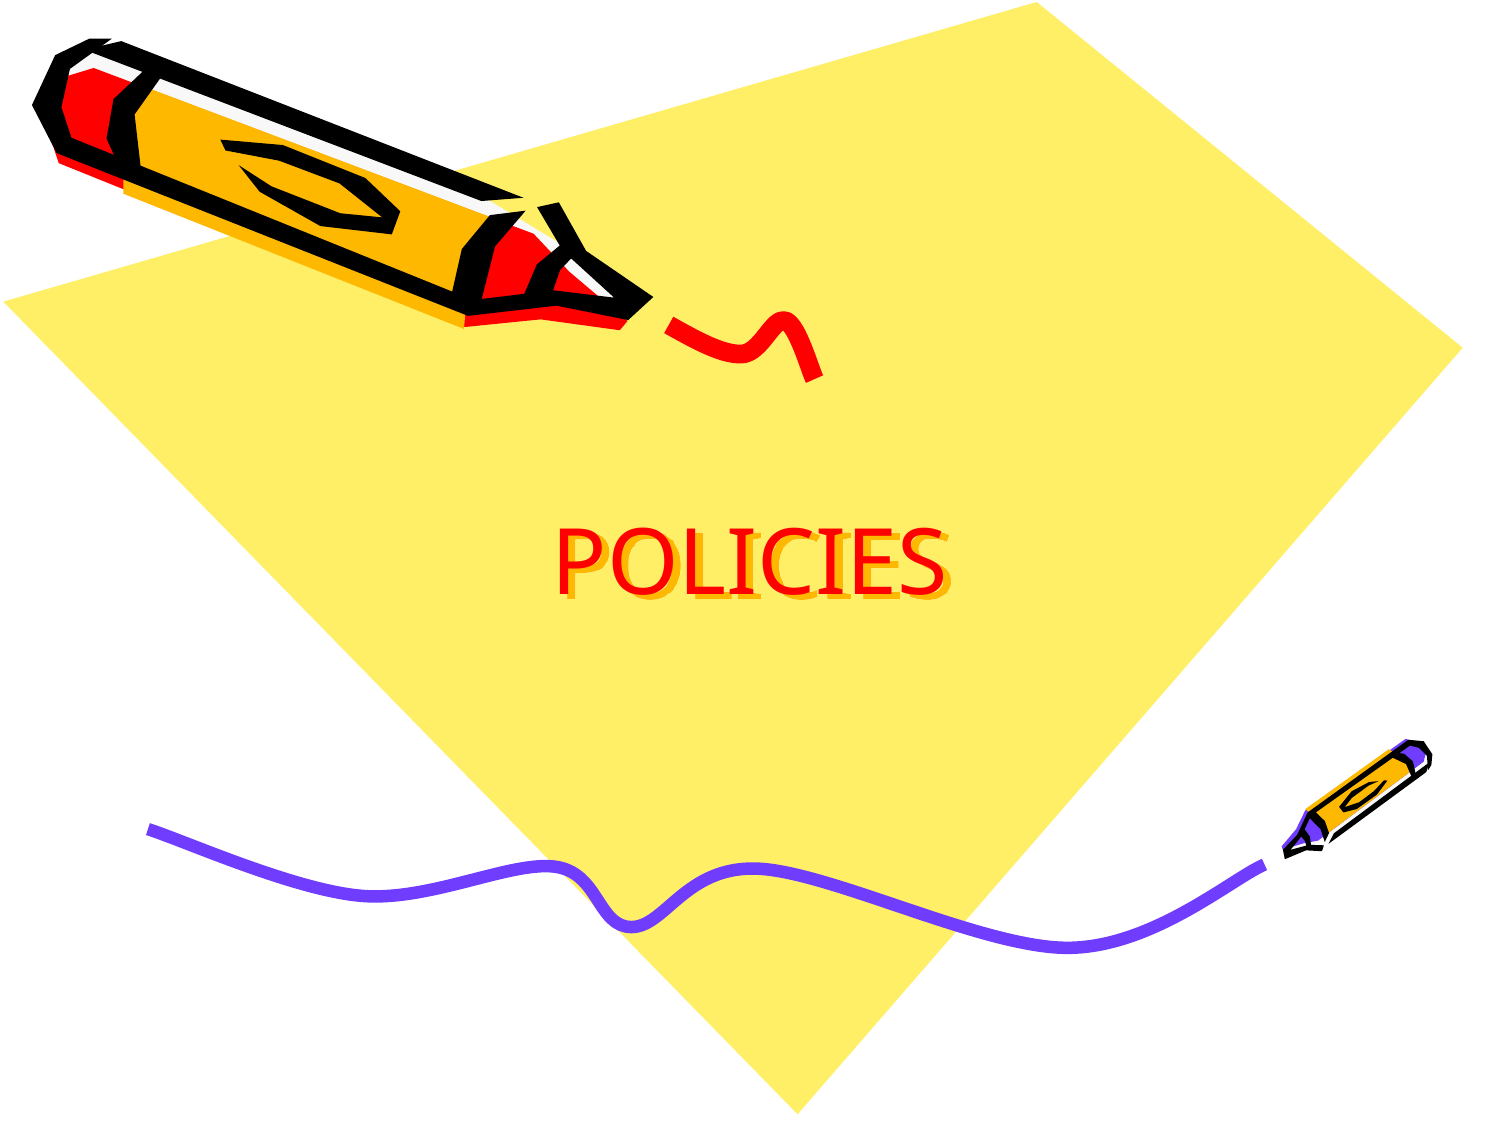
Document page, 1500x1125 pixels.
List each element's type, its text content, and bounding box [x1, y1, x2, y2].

title POLICIES [224, 247, 1276, 622]
